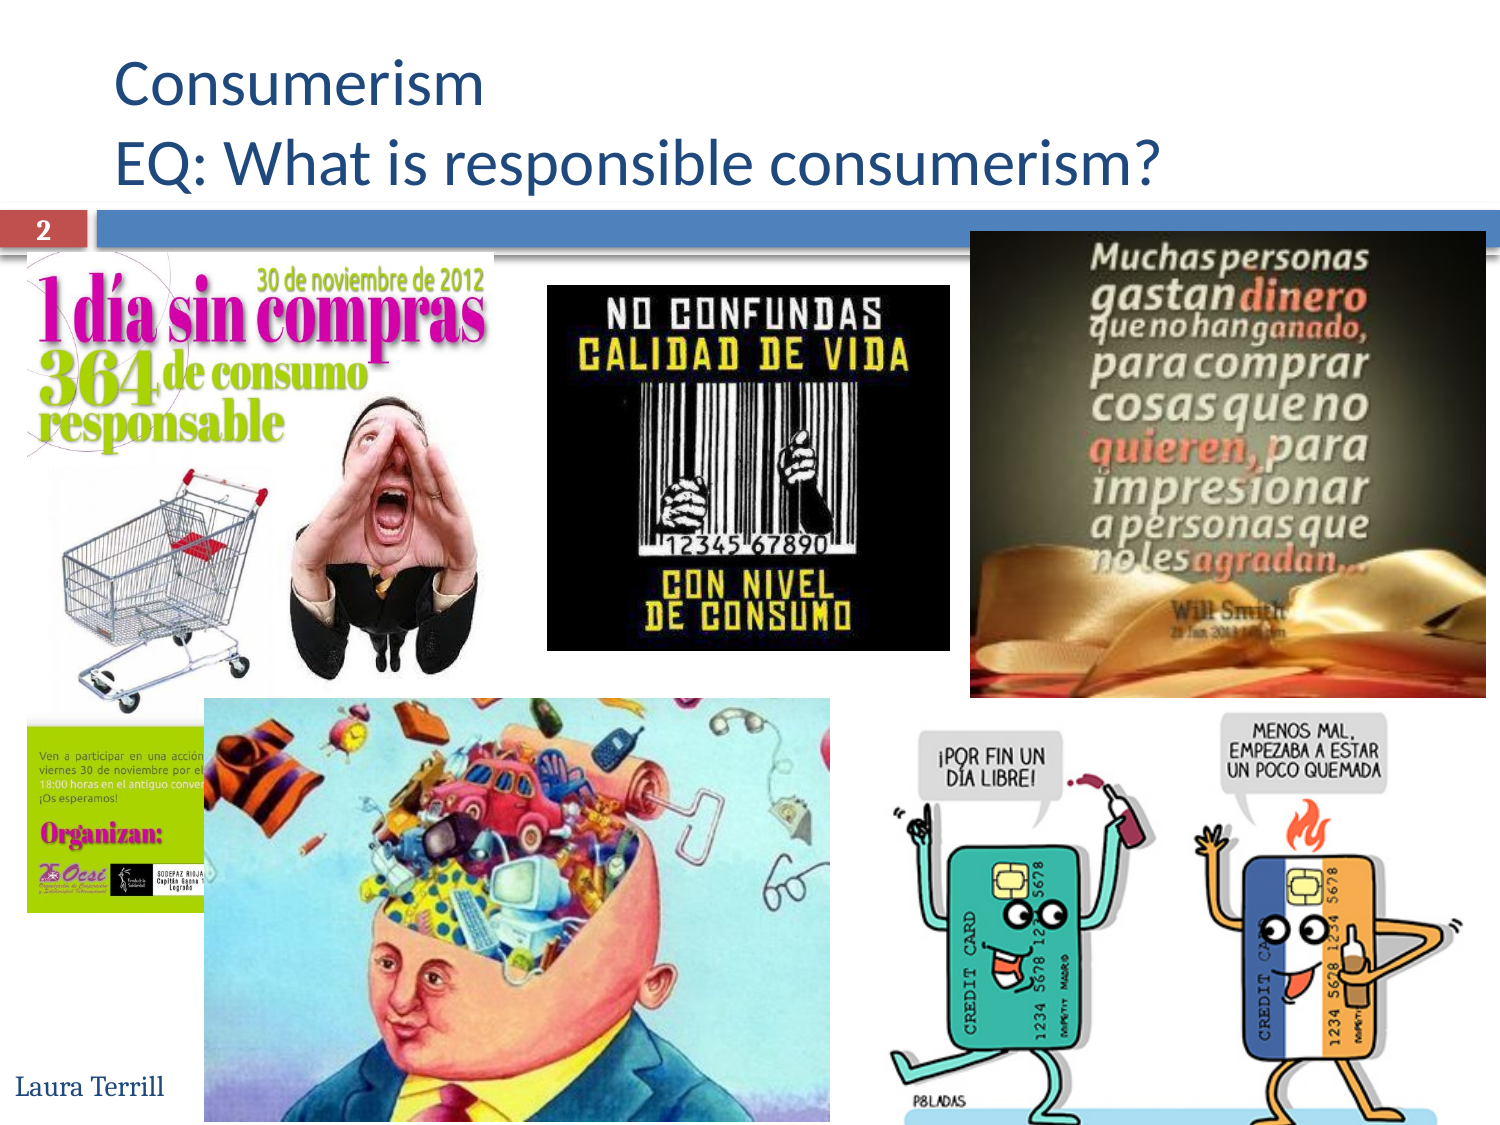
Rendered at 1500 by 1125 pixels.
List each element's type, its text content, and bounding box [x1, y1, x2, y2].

title Consumerism EQ: What is responsible consumerism? [99, 37, 1438, 200]
picture [27, 231, 1500, 1125]
slide_number 2 [0, 208, 88, 249]
footer Laura Terrill [0, 1054, 198, 1115]
picture [547, 285, 951, 651]
